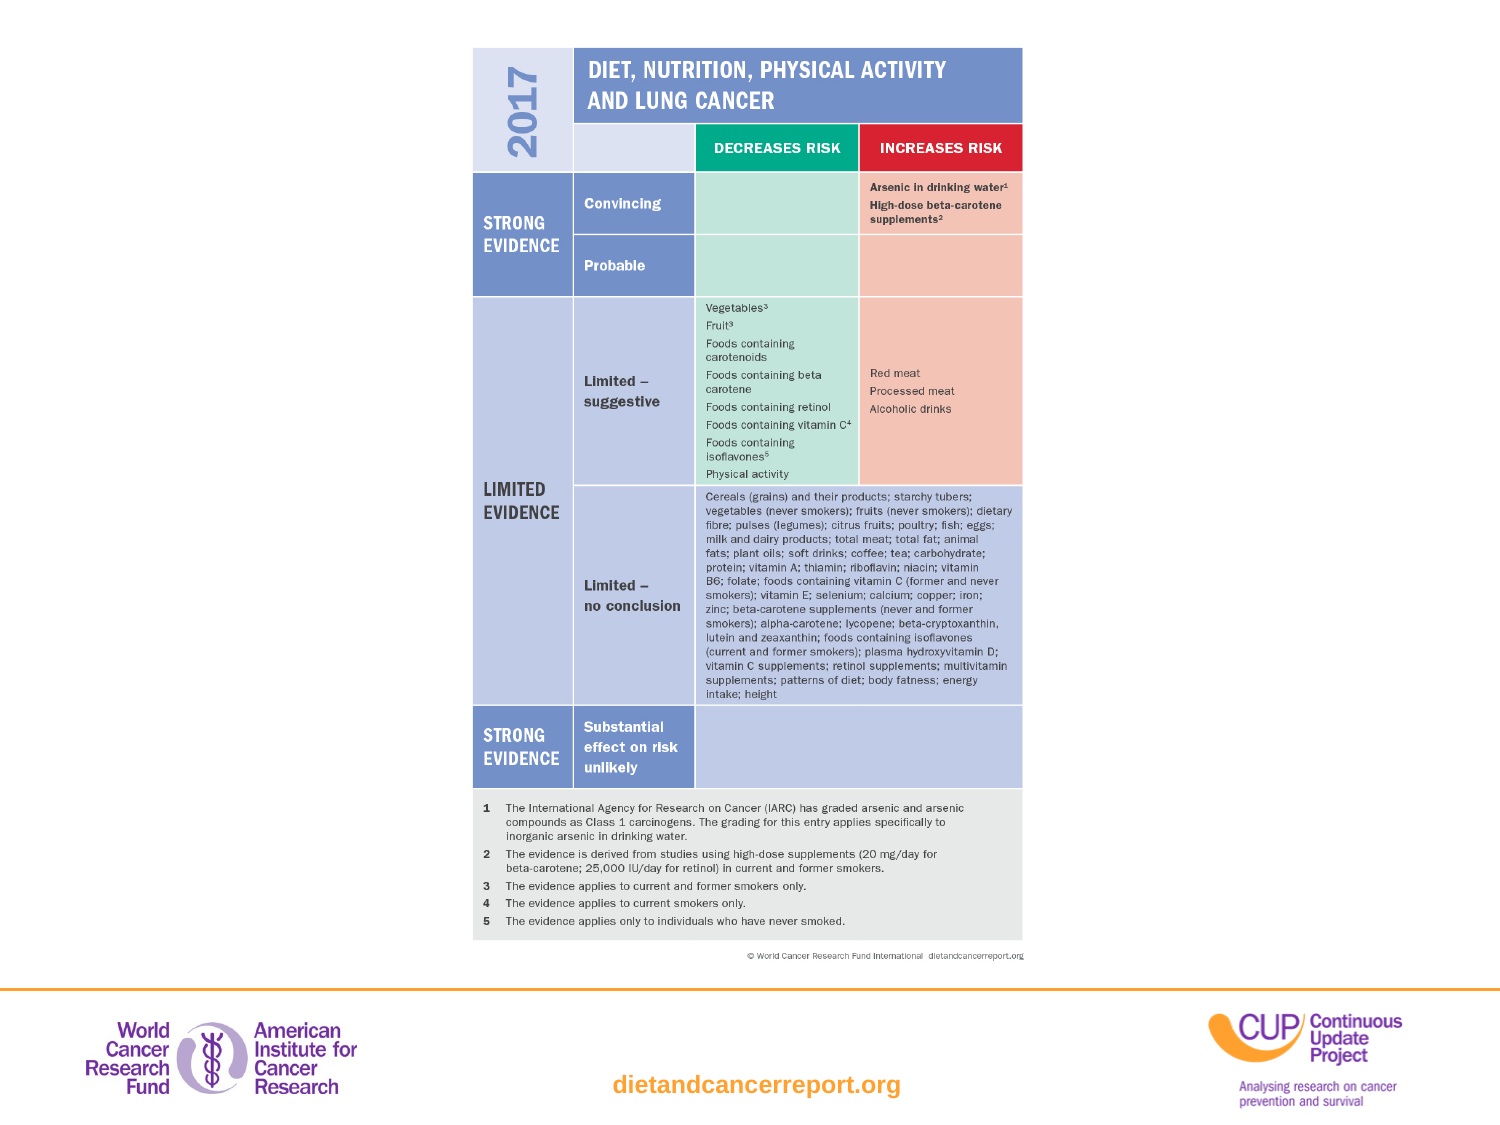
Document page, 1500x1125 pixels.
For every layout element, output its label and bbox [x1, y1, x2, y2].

picture [452, 28, 1042, 978]
picture [86, 1022, 357, 1094]
picture [1207, 1013, 1403, 1109]
